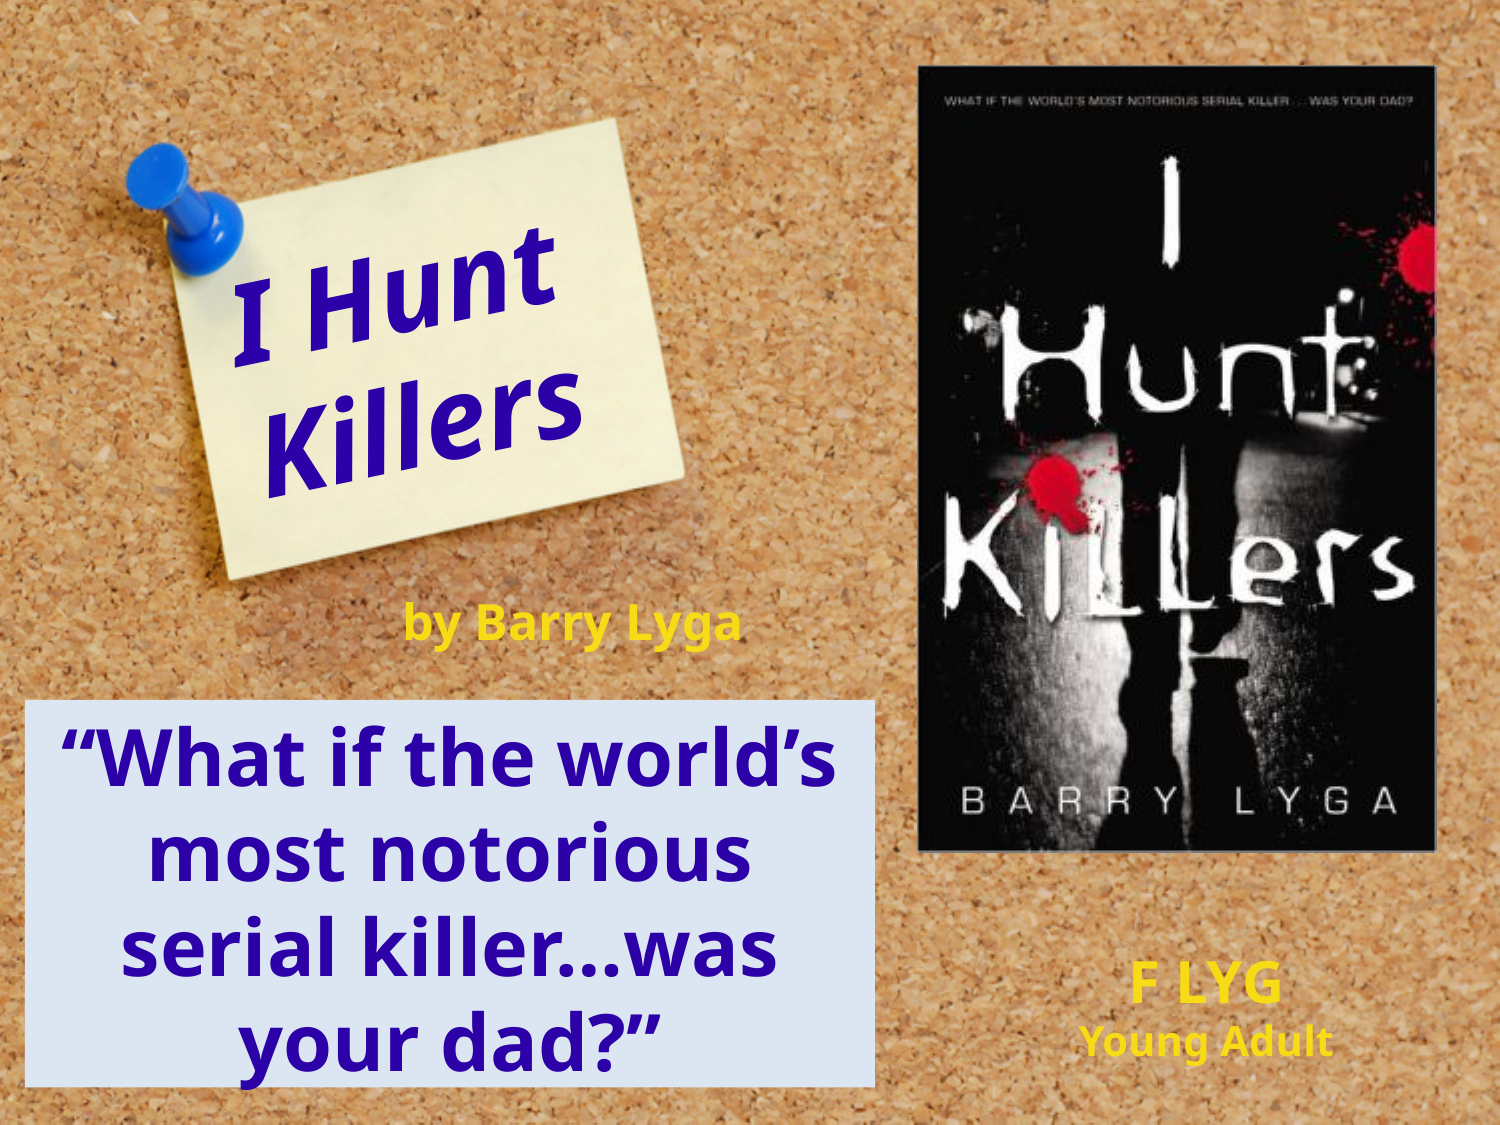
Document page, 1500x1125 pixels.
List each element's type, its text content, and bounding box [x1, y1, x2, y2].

text_box F LYG Young Adult [1037, 937, 1375, 1073]
picture [0, 0, 1500, 1125]
text_box by Barry Lyga [387, 583, 911, 658]
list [916, 65, 1437, 853]
list “What if the world’s most notorious serial killer…was your dad?” [24, 699, 875, 1088]
title I Hunt Killers [150, 162, 663, 548]
